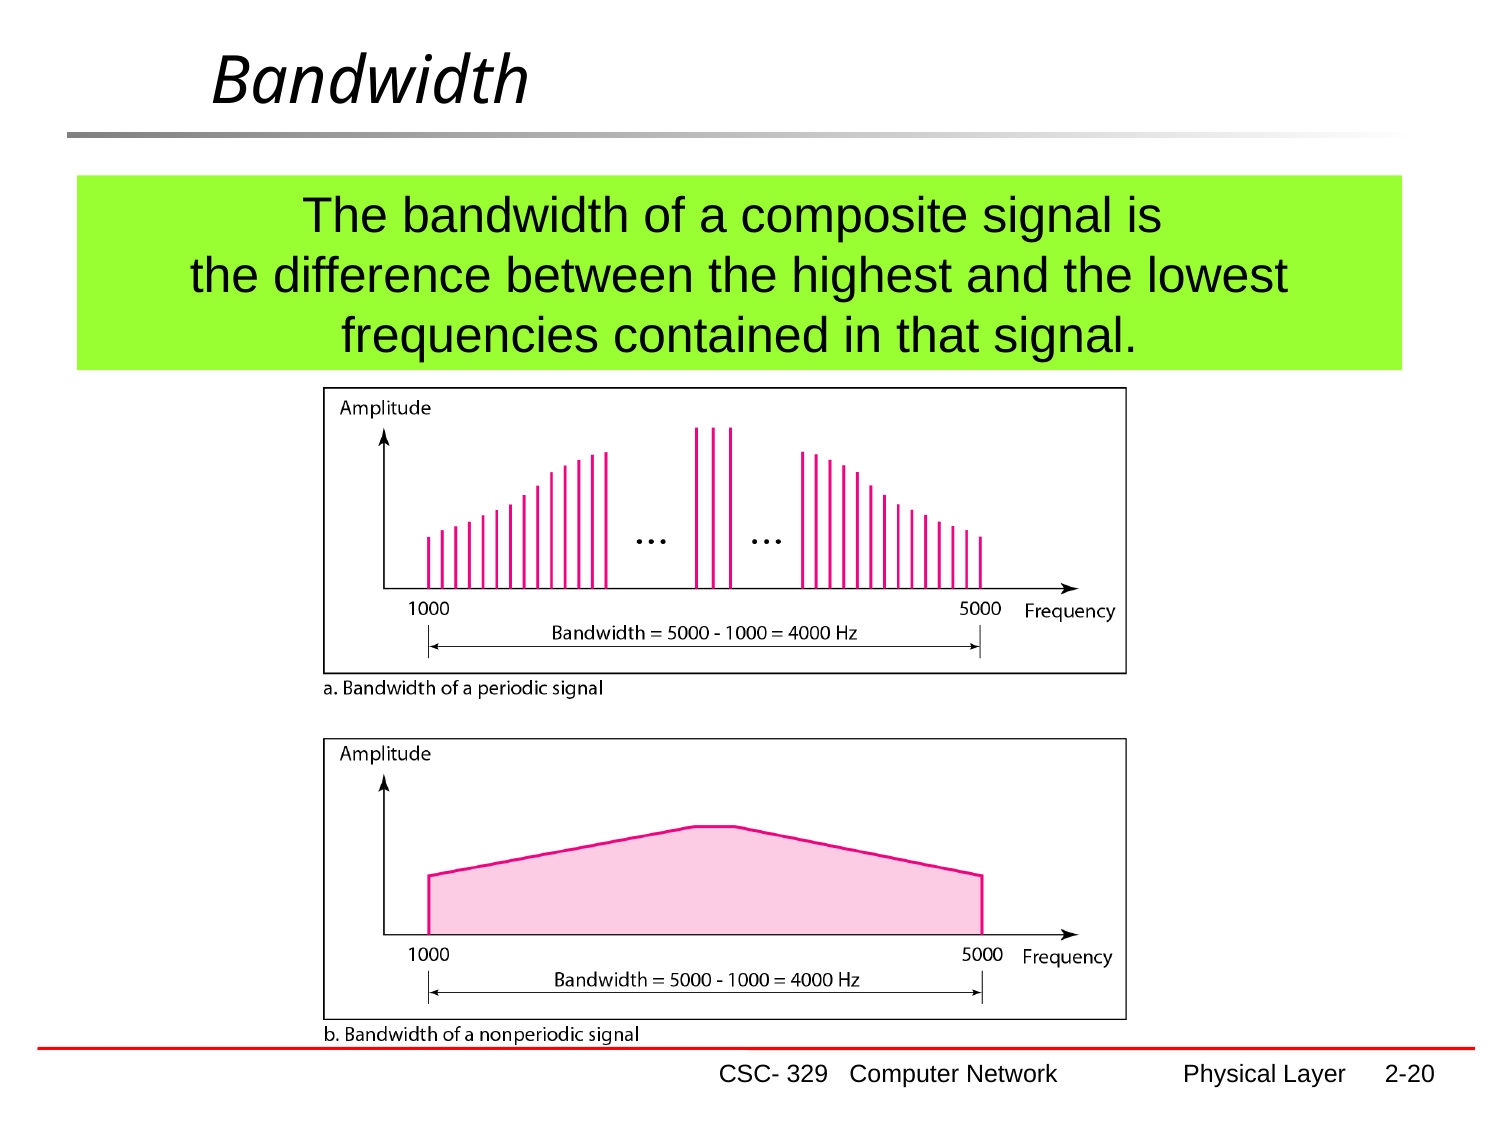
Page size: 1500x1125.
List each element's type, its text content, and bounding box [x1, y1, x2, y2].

text_box Bandwidth [196, 29, 547, 125]
text_box [67, 132, 1417, 138]
footer CSC- 329 Computer Network Physical Layer [652, 1049, 1338, 1125]
slide_number 2-20 [1338, 1049, 1451, 1125]
picture [323, 387, 1127, 1046]
text_box The bandwidth of a composite signal is the difference between the highest and the lowest frequencies contained in that signal. [77, 175, 1403, 371]
